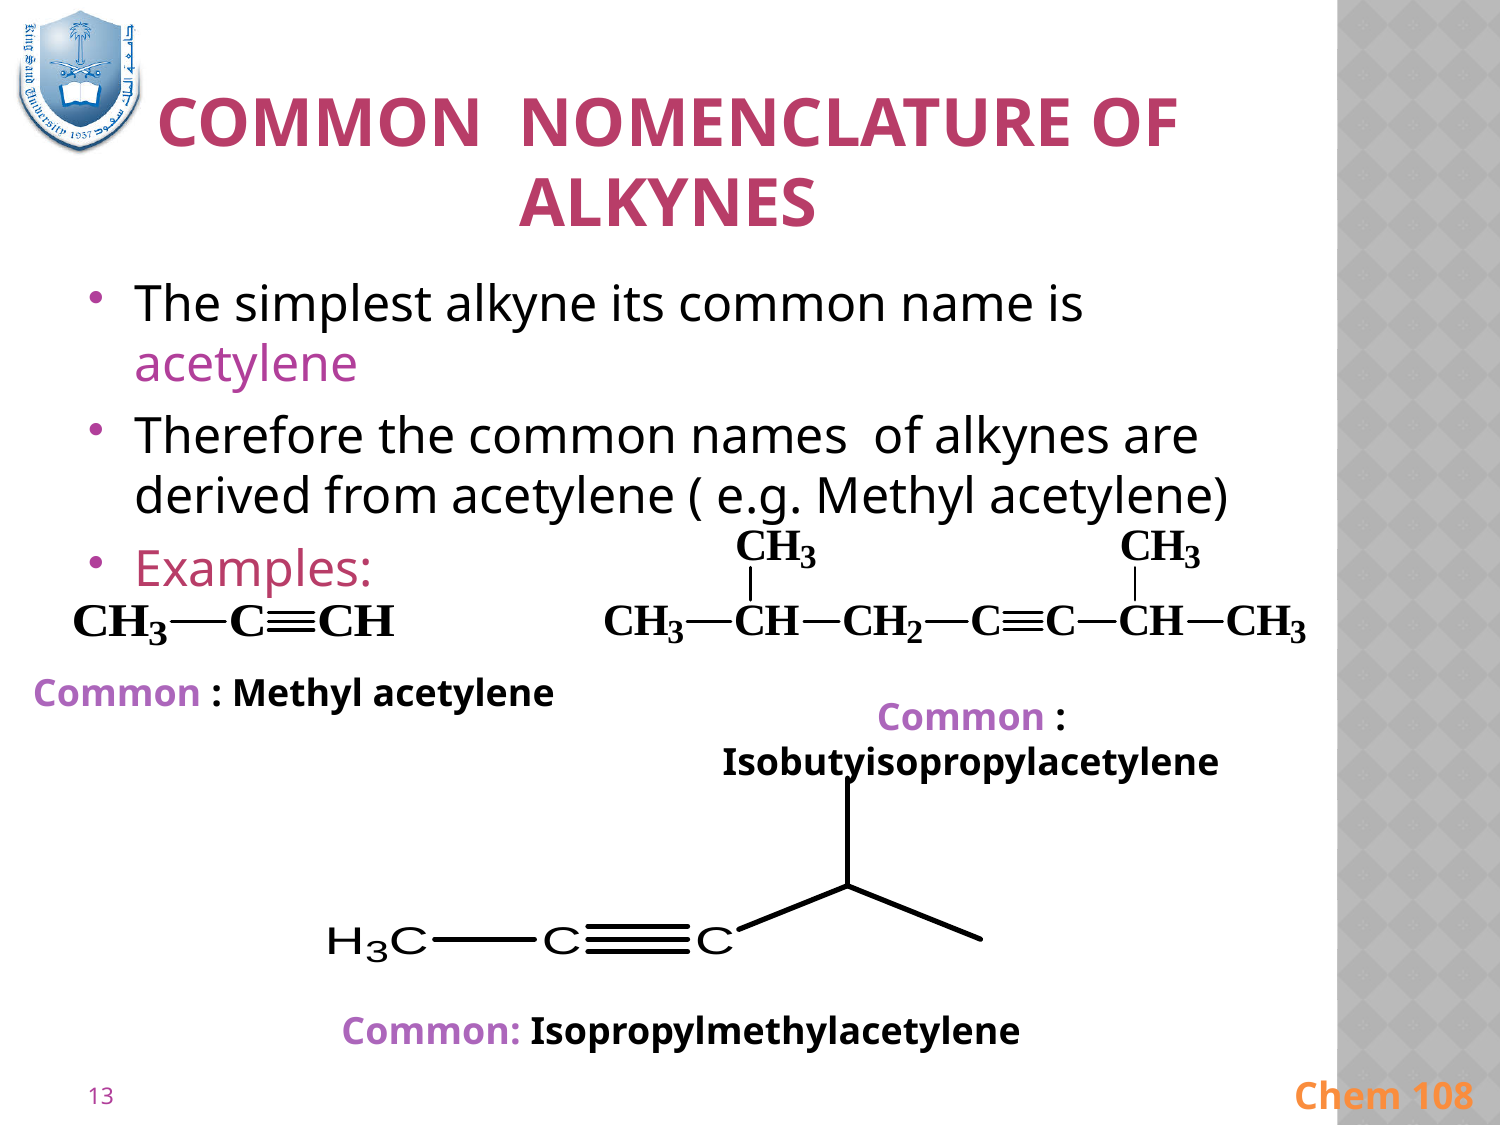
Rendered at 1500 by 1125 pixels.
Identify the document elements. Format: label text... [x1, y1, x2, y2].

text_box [324, 774, 988, 963]
list The simplest alkyne its common name is acetylene Therefore the common names of alkynes are derived from acetylene ( e.g. Methyl acetylene) Examples: [75, 264, 1263, 1059]
slide_number 13 [17, 1075, 115, 1113]
text_box 108 Chem [1279, 1064, 1489, 1125]
text_box Common: Isopropylmethylacetylene [326, 1000, 1037, 1060]
text_box Common : Methyl acetylene [18, 661, 571, 722]
text_box Common : Isobutyisopropylacetylene [631, 685, 1311, 791]
picture [584, 502, 1323, 670]
picture [0, 0, 159, 160]
picture [49, 573, 413, 672]
title Common Nomenclature Of Alkynes [75, 52, 1263, 240]
